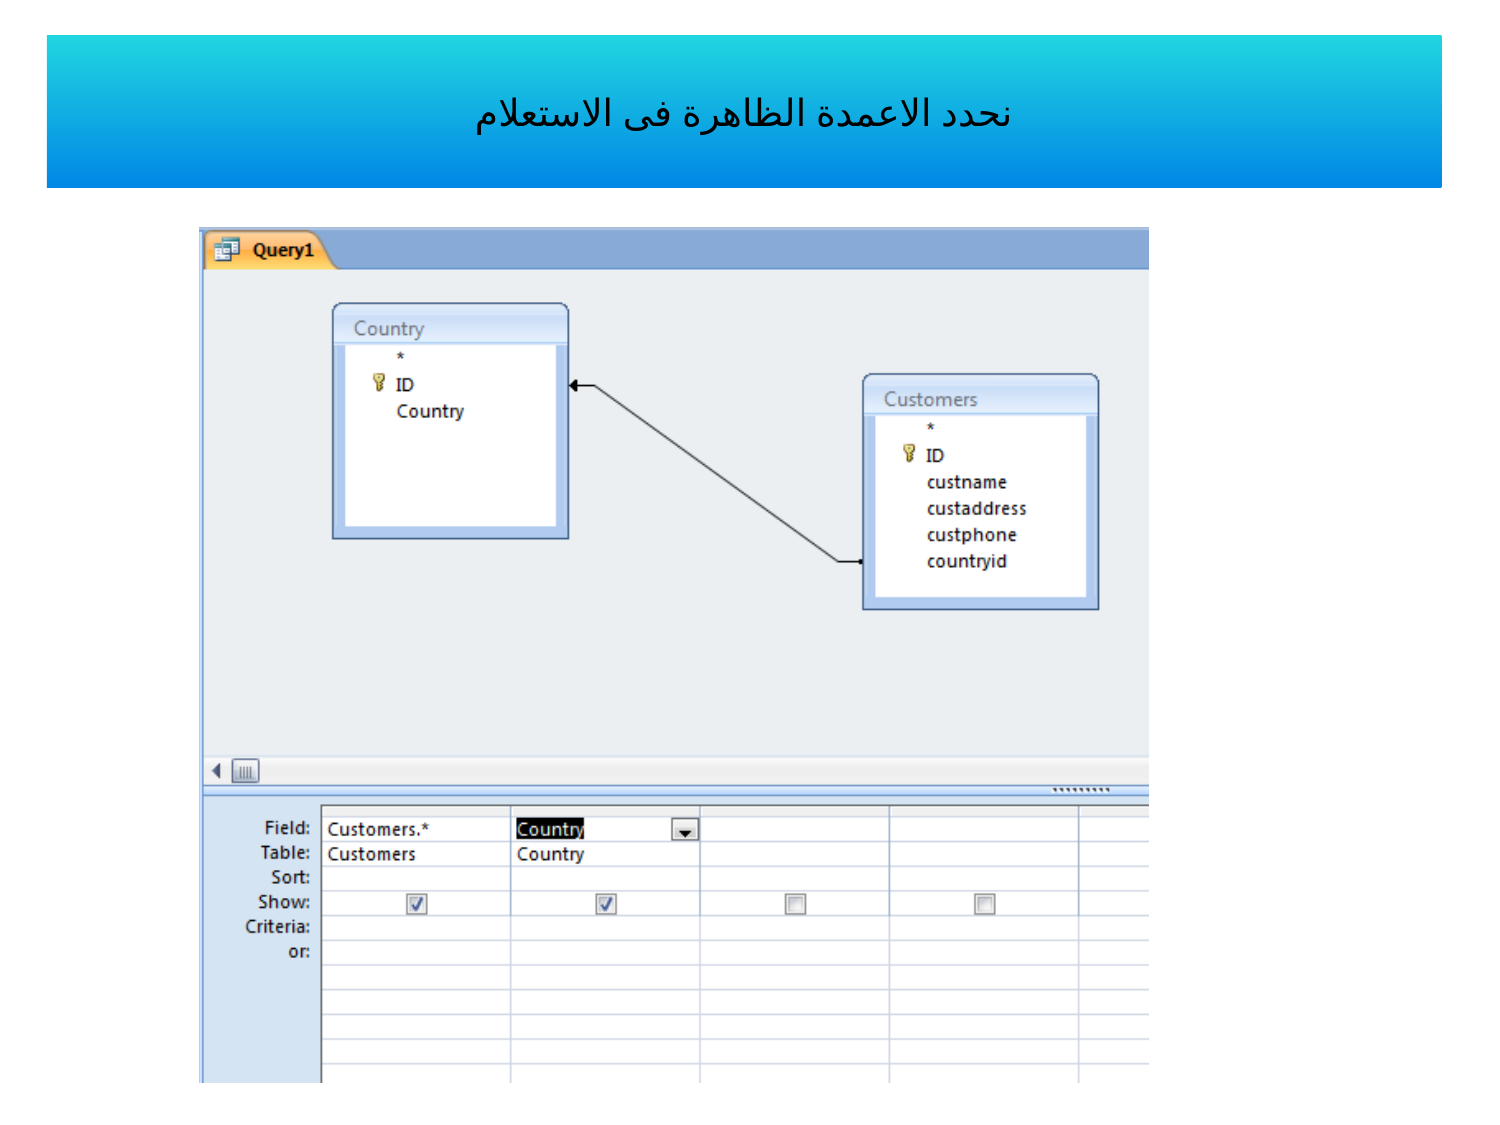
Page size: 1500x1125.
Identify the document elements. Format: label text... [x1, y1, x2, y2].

picture [198, 227, 1149, 1084]
title نحدد الاعمدة الظاهرة فى الاستعلام [46, 35, 1442, 188]
